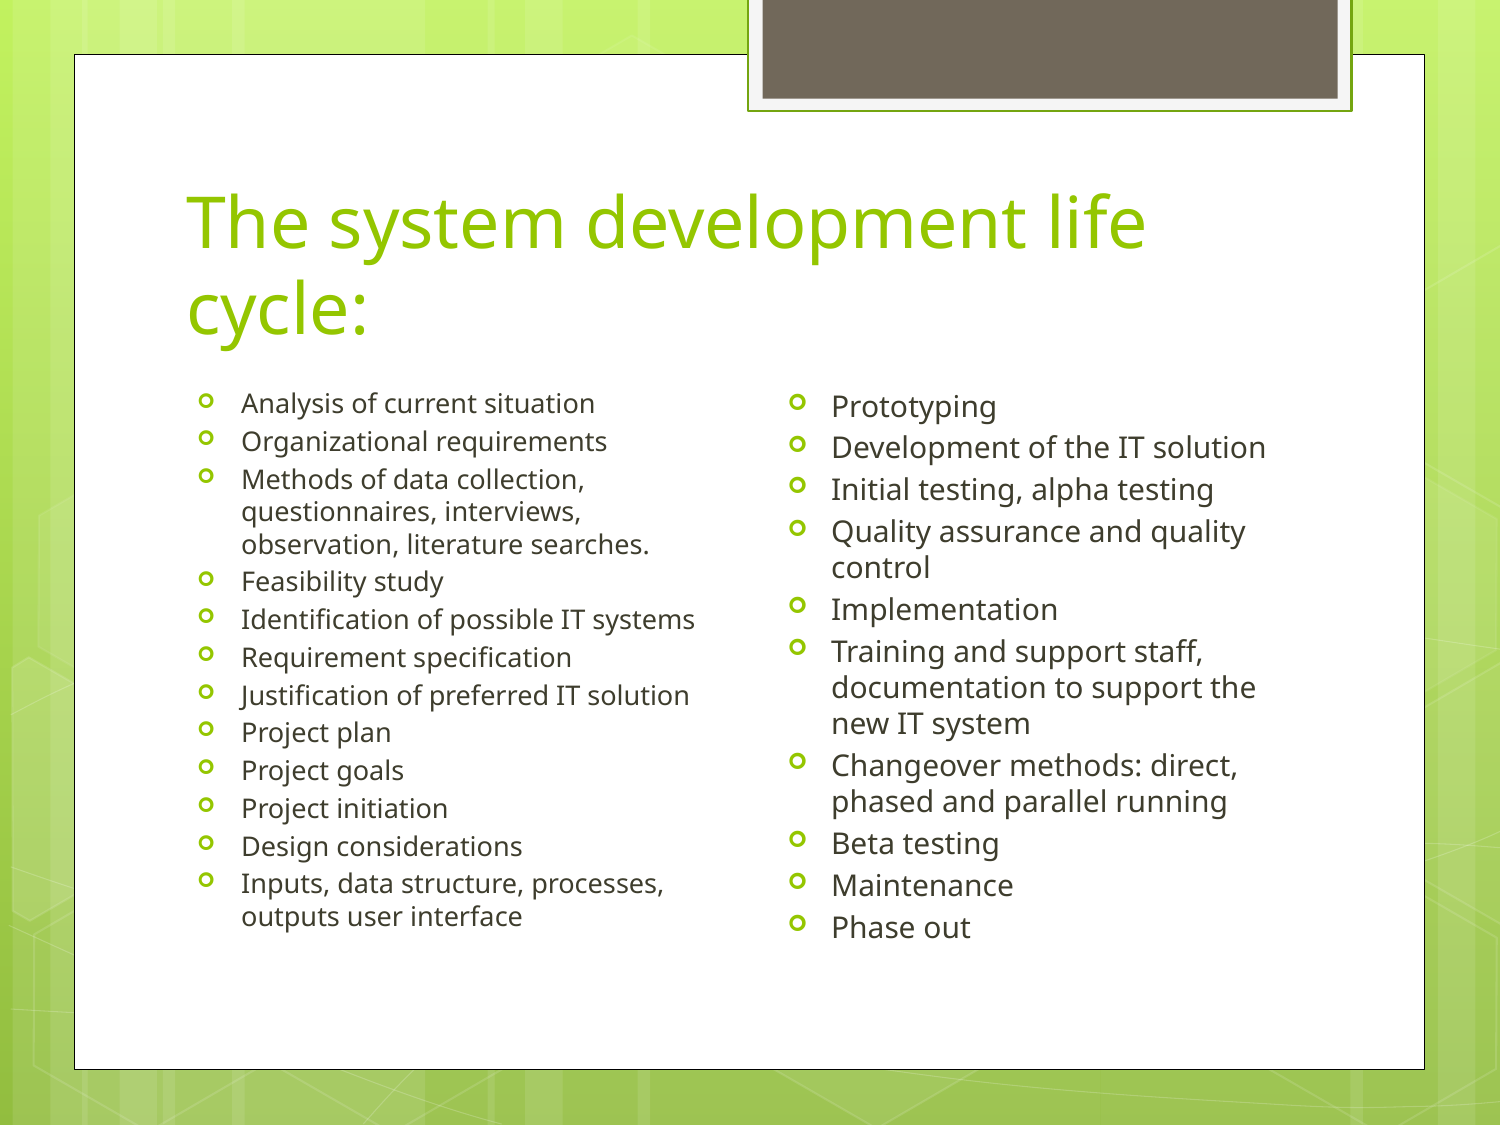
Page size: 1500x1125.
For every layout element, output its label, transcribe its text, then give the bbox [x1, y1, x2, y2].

list Analysis of current situation Organizational requirements Methods of data collection, questionnaires, interviews, observation, literature searches. Feasibility study Identification of possible IT systems Requirement specification Justification of preferred IT solution Project plan Project goals Project initiation Design considerations Inputs, data structure, processes, outputs user interface [171, 379, 732, 953]
list Prototyping Development of the IT solution Initial testing, alpha testing Quality assurance and quality control Implementation Training and support staff, documentation to support the new IT system Changeover methods: direct, phased and parallel running Beta testing Maintenance Phase out [761, 379, 1323, 953]
title The system development life cycle: [171, 168, 1324, 357]
